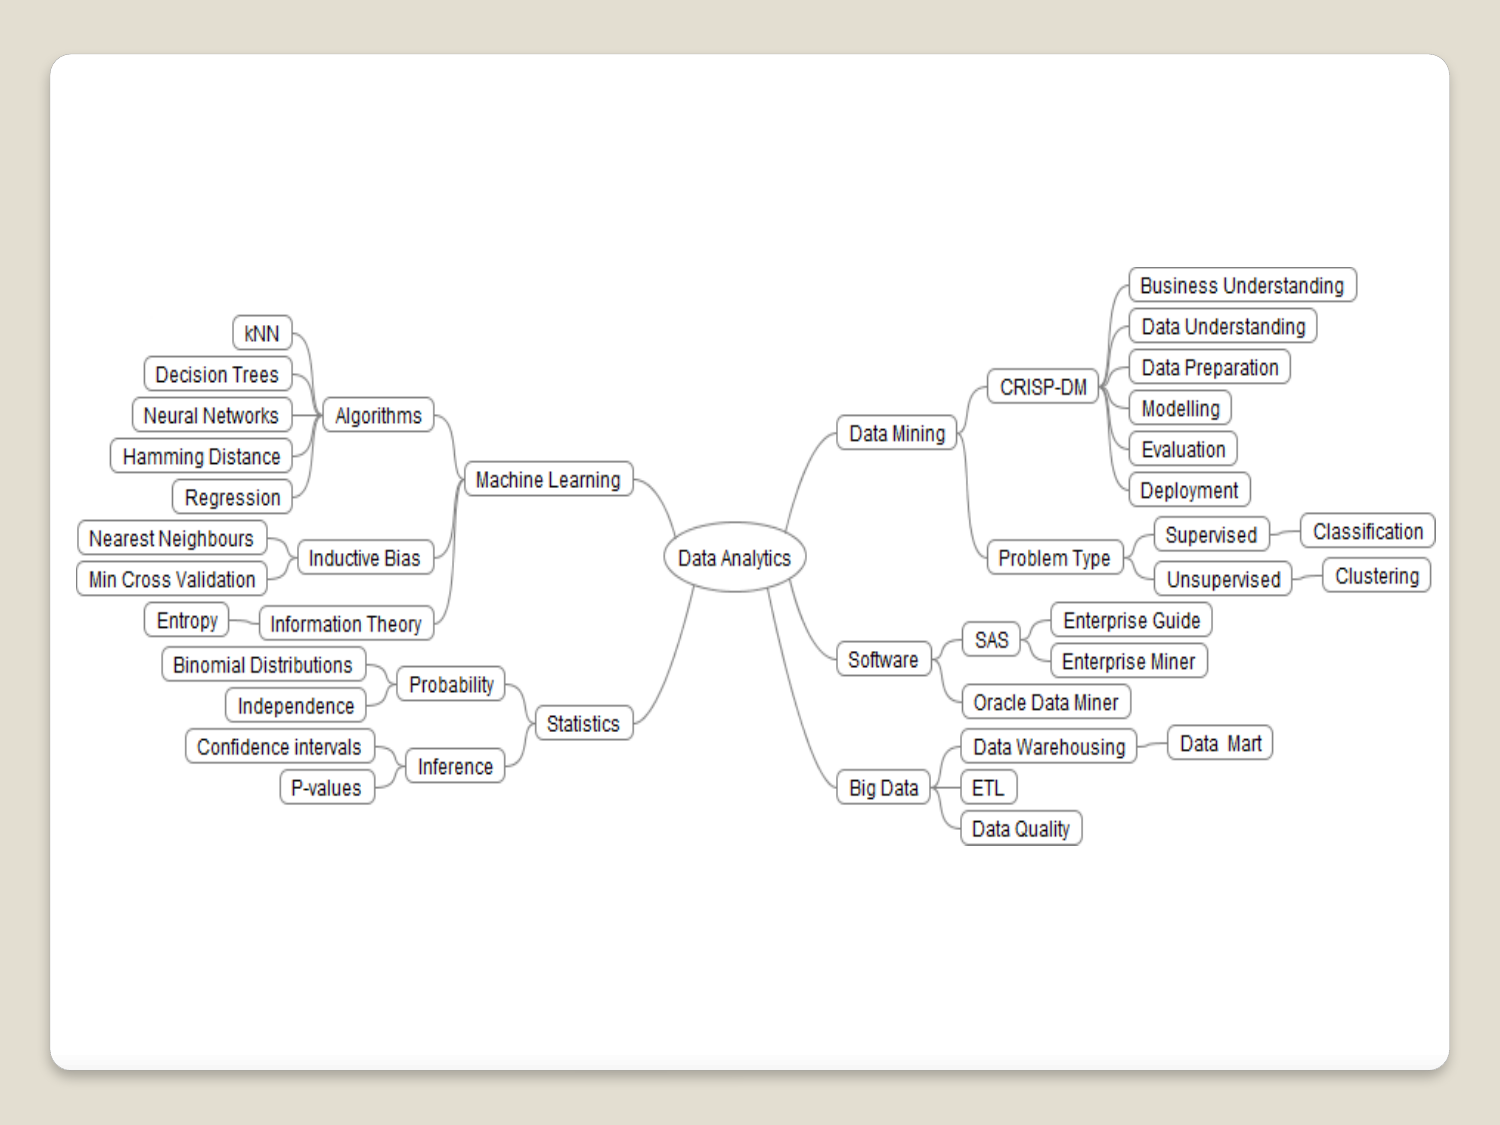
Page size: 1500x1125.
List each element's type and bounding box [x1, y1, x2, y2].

picture [76, 266, 1436, 847]
